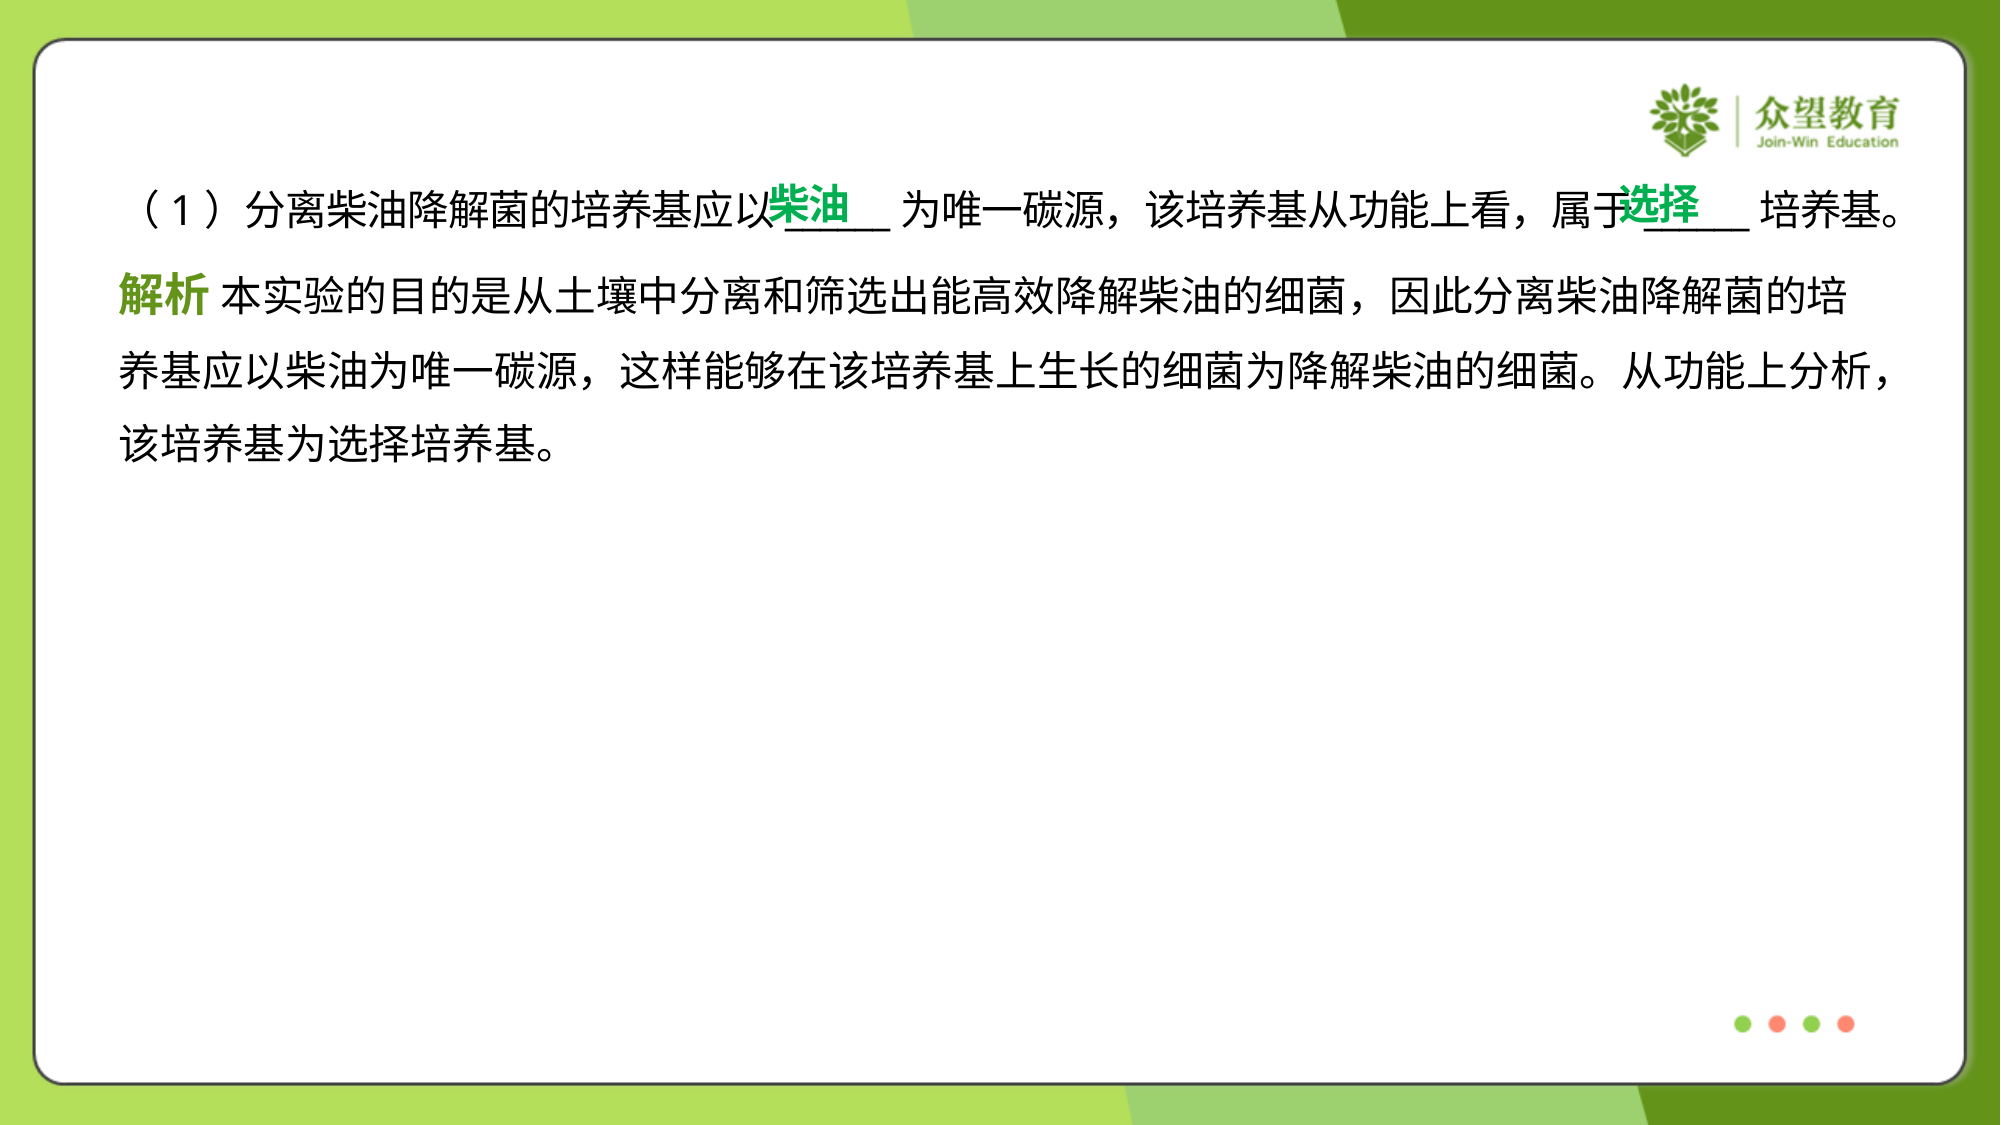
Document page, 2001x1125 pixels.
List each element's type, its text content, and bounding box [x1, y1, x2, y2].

picture [0, 0, 2000, 1125]
text_box 柴油 [754, 152, 865, 220]
text_box 解析 本实验的目的是从土壤中分离和筛选出能高效降解柴油的细菌，因此分离柴油降解菌的培 养基应以柴油为唯一碳源，这样能够在该培养基上生长的细菌为降解柴油的细菌。从功能上分析， 该培养基为选择培养基。 [118, 243, 1883, 461]
text_box 选择 [1604, 152, 1715, 220]
text_box （1）分离柴油降解菌的培养基应以______为唯一碳源，该培养基从功能上看，属于______培养基。 [118, 158, 1883, 226]
